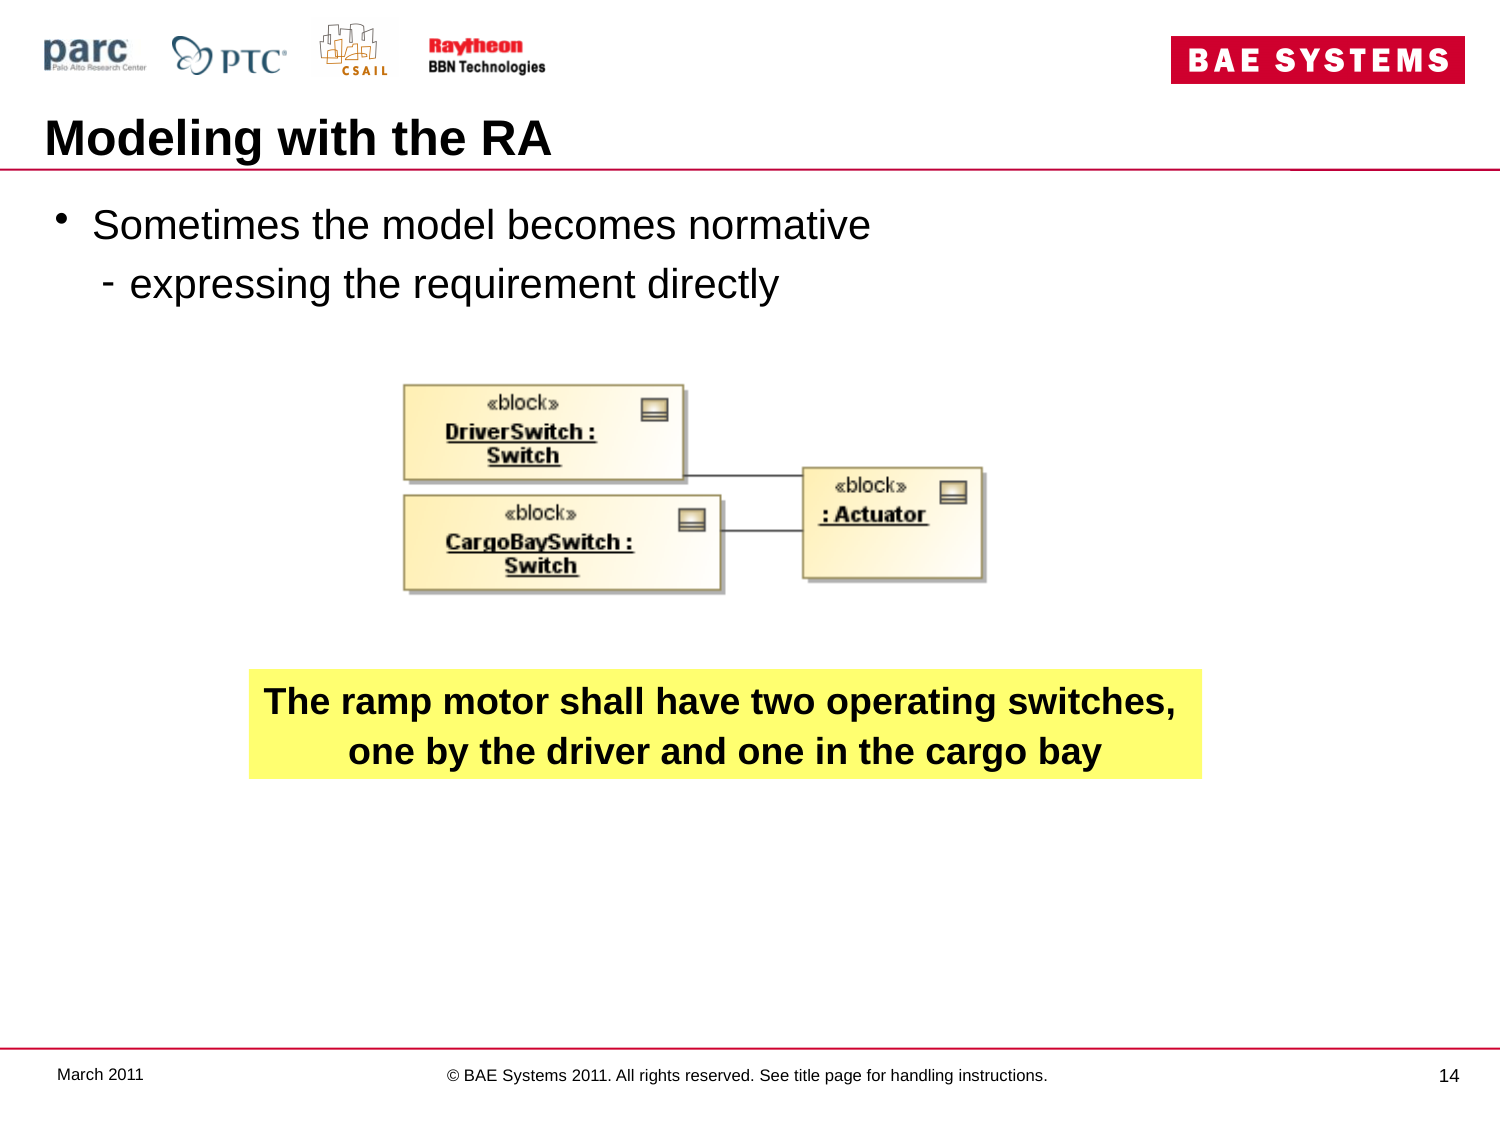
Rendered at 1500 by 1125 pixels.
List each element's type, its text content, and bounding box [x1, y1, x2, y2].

picture [1171, 36, 1465, 84]
footer © BAE Systems 2011. All rights reserved. See title page for handling instructions. [374, 1057, 1122, 1112]
text_box The ramp motor shall have two operating switches, one by the driver and one in the cargo bay [248, 669, 1203, 779]
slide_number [41, 1055, 393, 1112]
picture [384, 365, 1001, 610]
picture [172, 36, 287, 73]
picture [311, 17, 399, 73]
picture [423, 30, 551, 73]
title Modeling with the RA [44, 73, 1405, 168]
list Sometimes the model becomes normative expressing the requirement directly [39, 190, 1459, 1038]
picture [44, 39, 147, 71]
slide_number 14 [1124, 1055, 1476, 1109]
